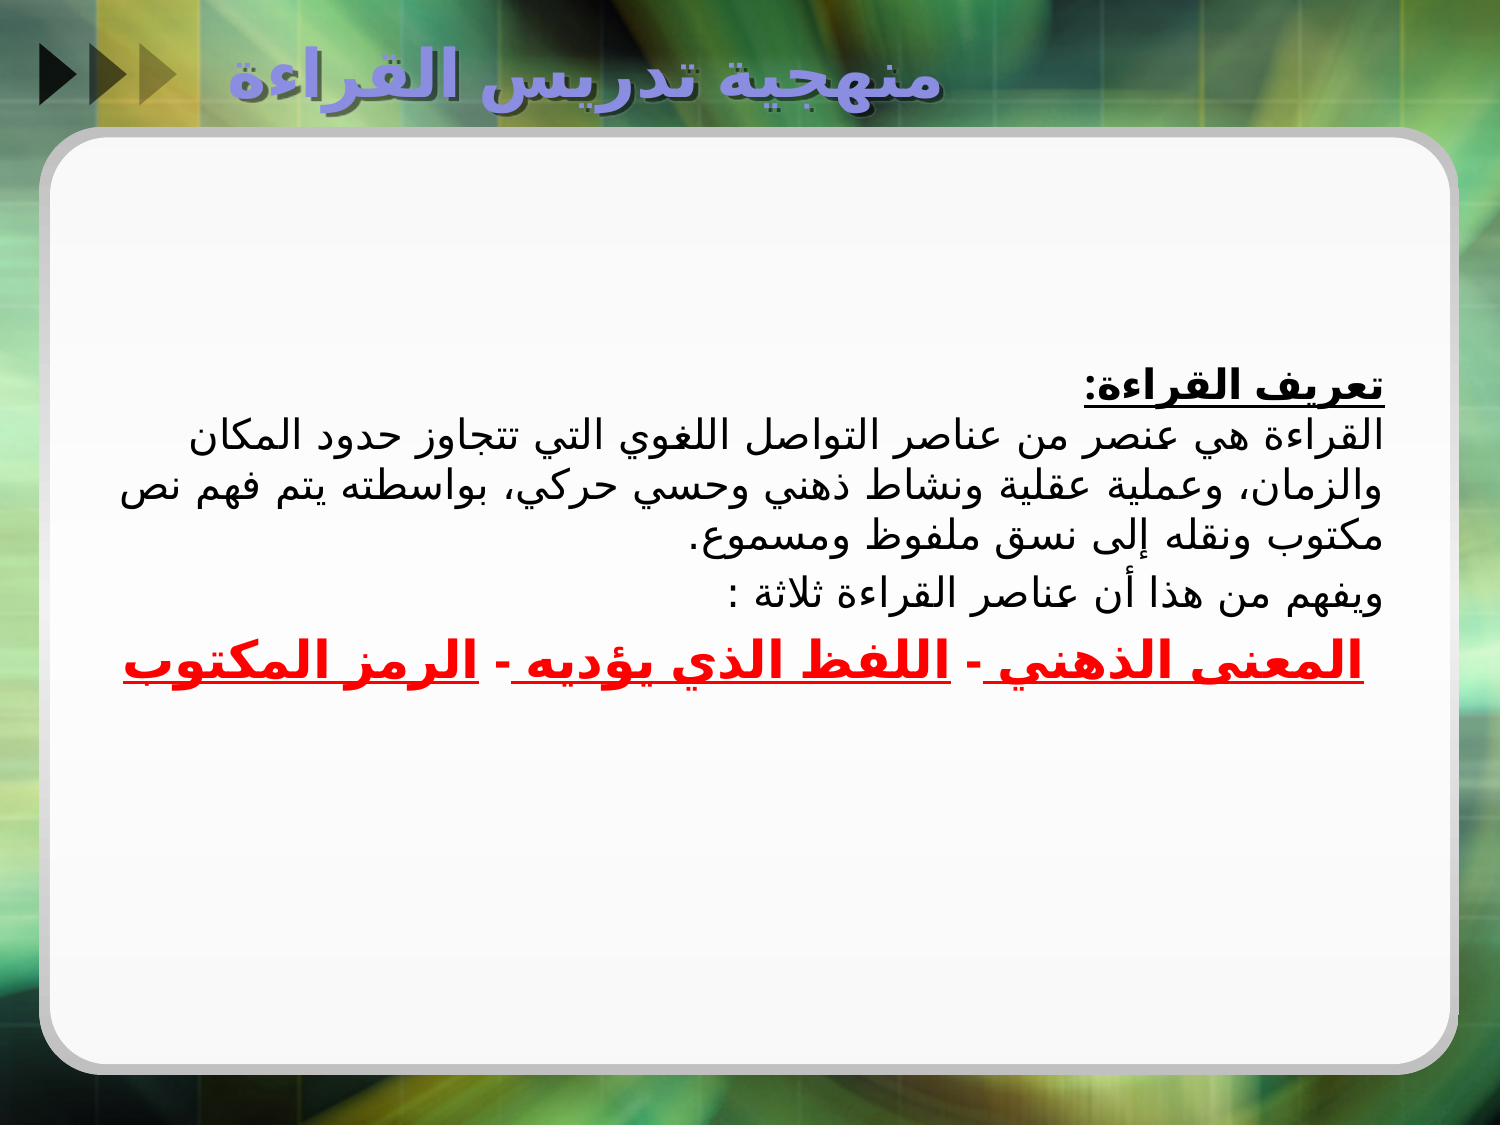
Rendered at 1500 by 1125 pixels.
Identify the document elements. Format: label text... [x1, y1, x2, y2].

title منهجية تدريس القراءة [212, 24, 1463, 118]
picture [0, 0, 1500, 1125]
list تعريف القراءة: القراءة هي عنصر من عناصر التواصل اللغوي التي تتجاوز حدود المكان والزمان، وعملية عقلية ونشاط ذهني وحسي حركي، بواسطته يتم فهم نص مكتوب ونقله إلى نسق ملفوظ ومسموع. ويفهم من هذا أن عناصر القراءة ثلاثة : المعنى الذهني - اللفظ الذي يؤديه - الرمز المكتوب [87, 349, 1400, 1038]
